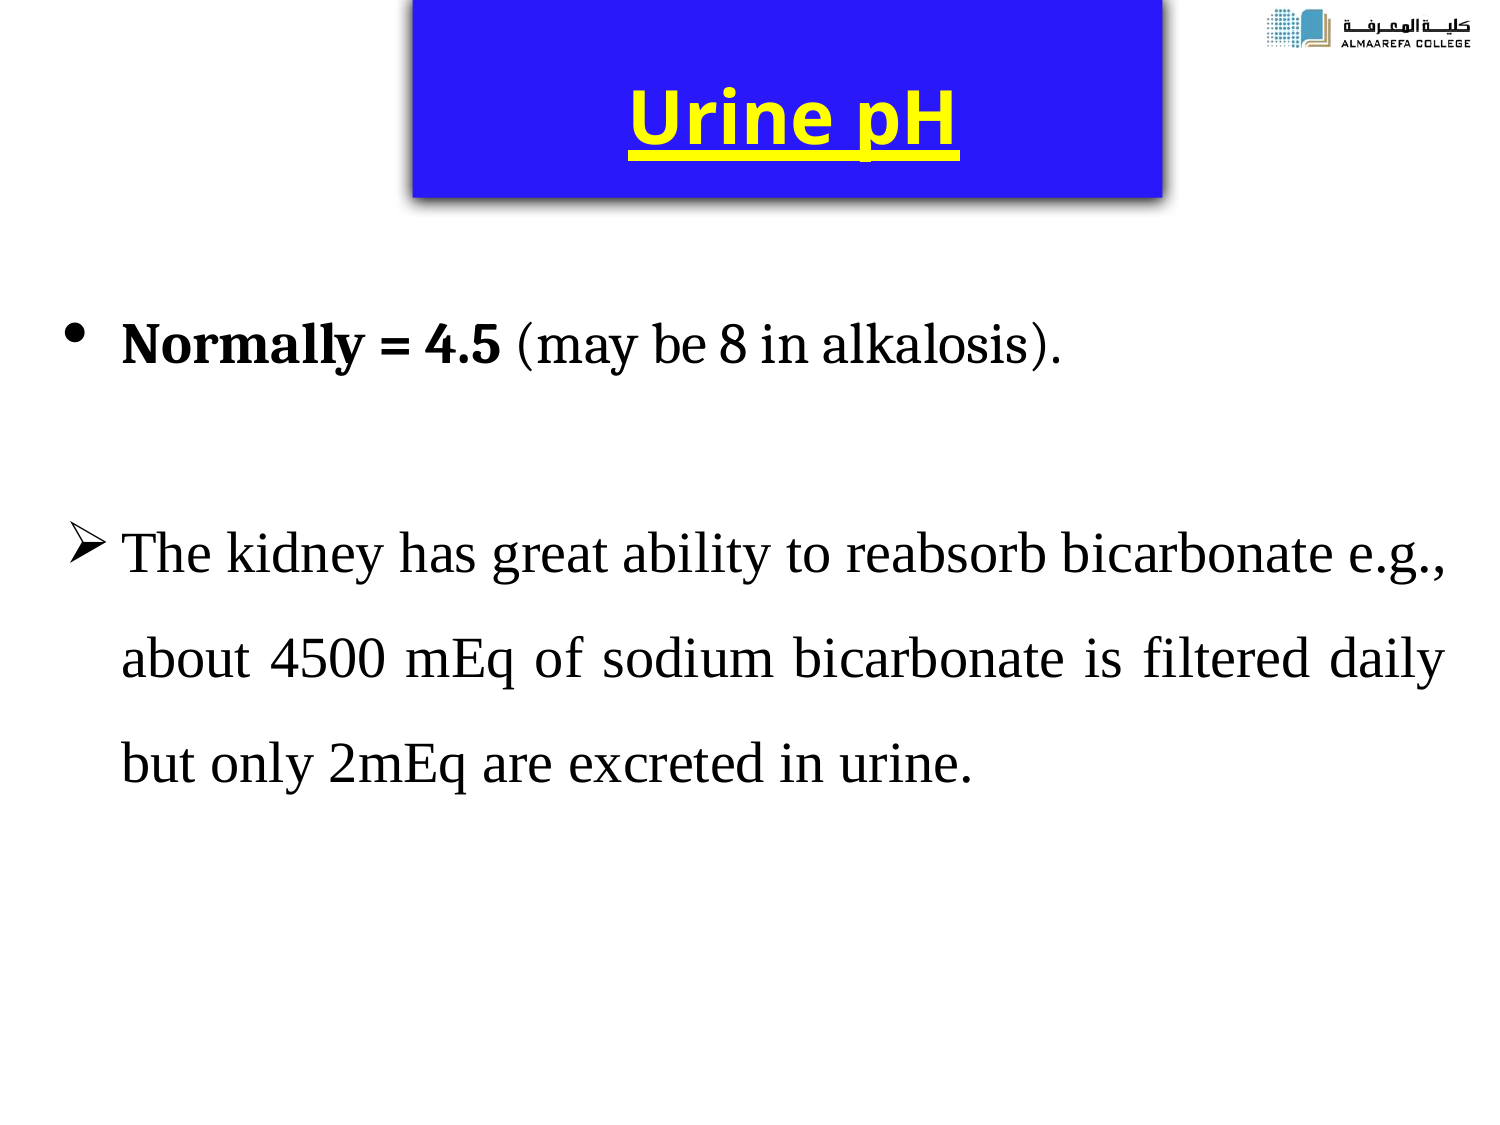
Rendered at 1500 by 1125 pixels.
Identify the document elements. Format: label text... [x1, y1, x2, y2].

title Urine pH [412, 0, 1163, 198]
picture [1262, 0, 1475, 65]
list Normally = 4.5 (may be 8 in alkalosis). The kidney has great ability to reabsorb bicarbonate e.g., about 4500 mEq of sodium bicarbonate is filtered daily but only 2mEq are excreted in urine. [50, 224, 1463, 1125]
